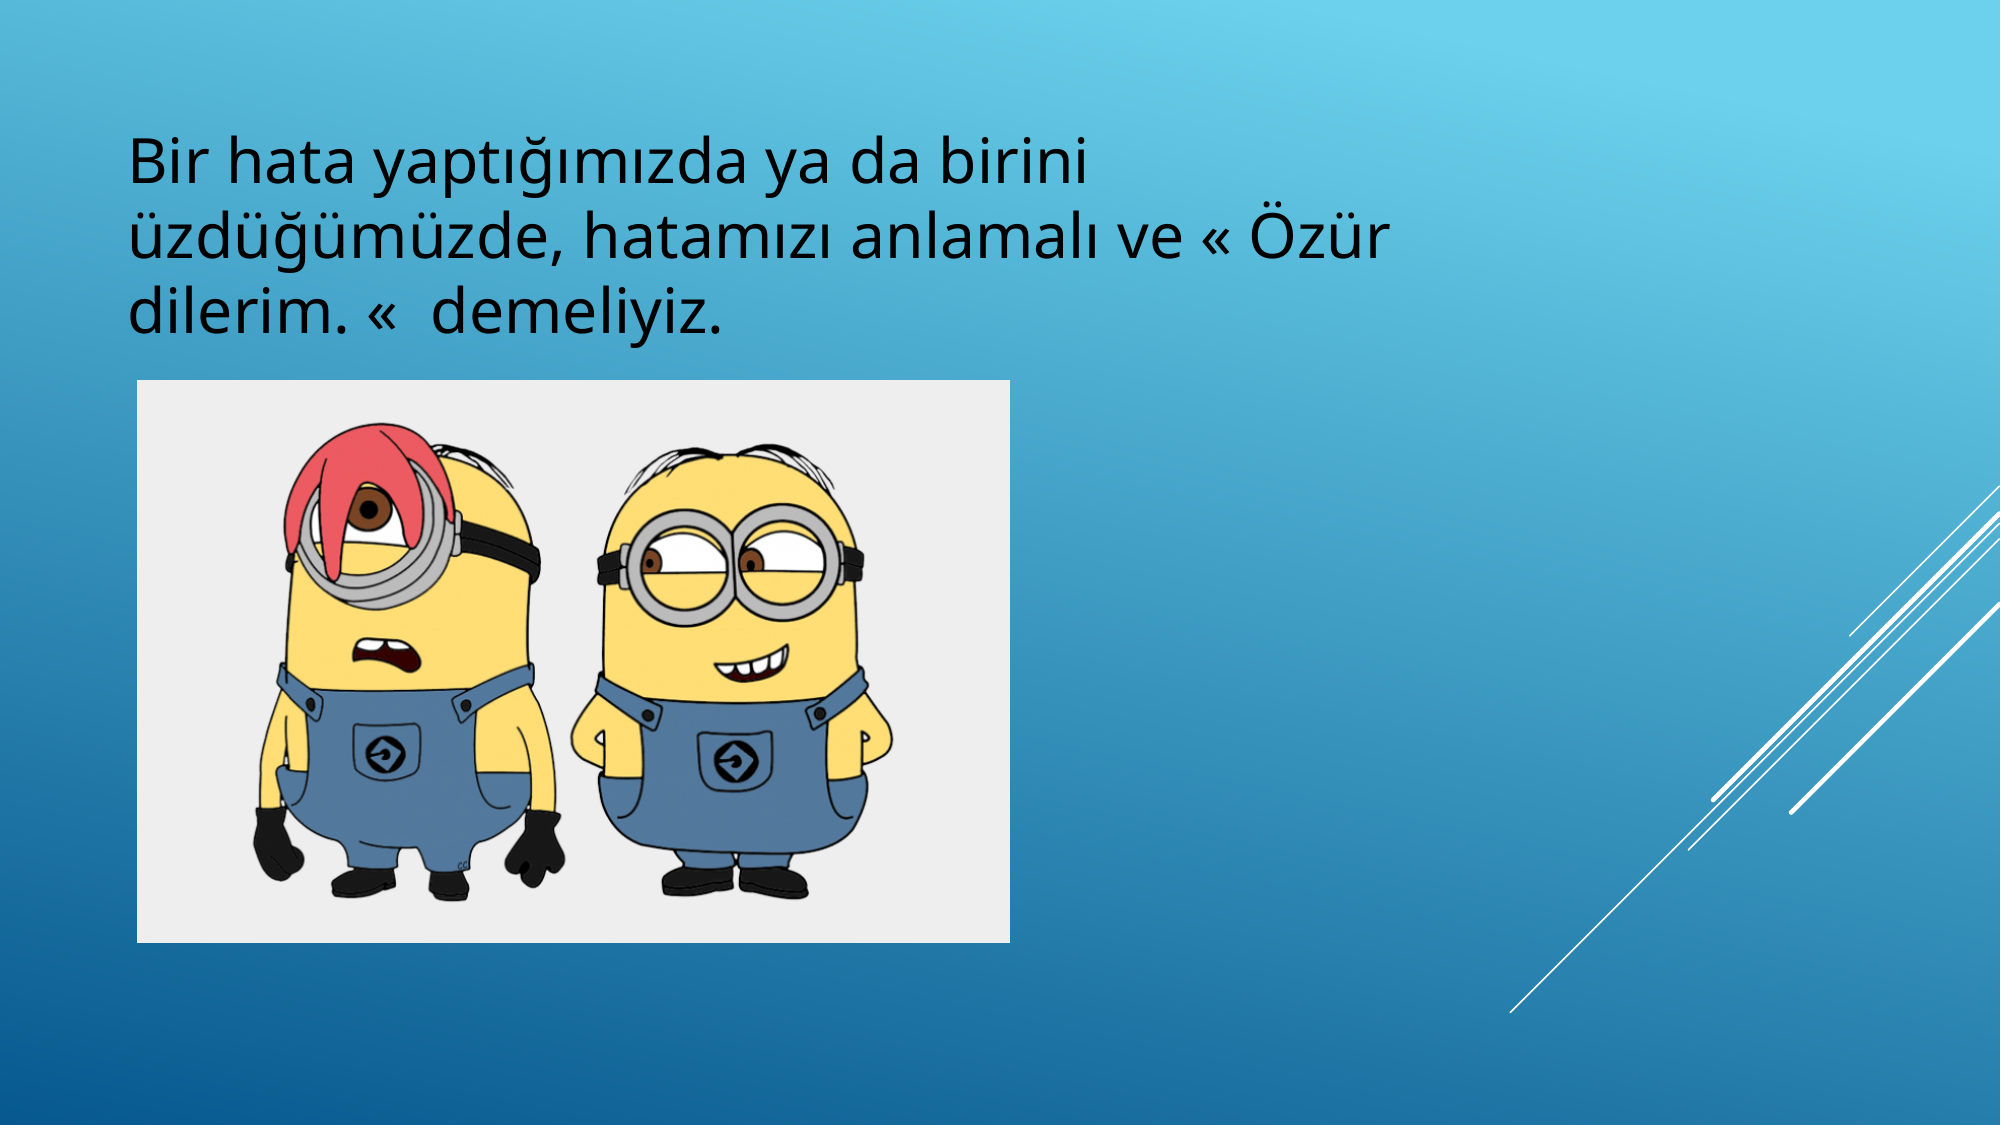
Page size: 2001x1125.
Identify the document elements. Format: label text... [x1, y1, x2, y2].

picture [136, 380, 1010, 943]
list Bir hata yaptığımızda ya da birini üzdüğümüzde, hatamızı anlamalı ve « Özür dilerim. « demeliyiz. [112, 112, 1513, 355]
